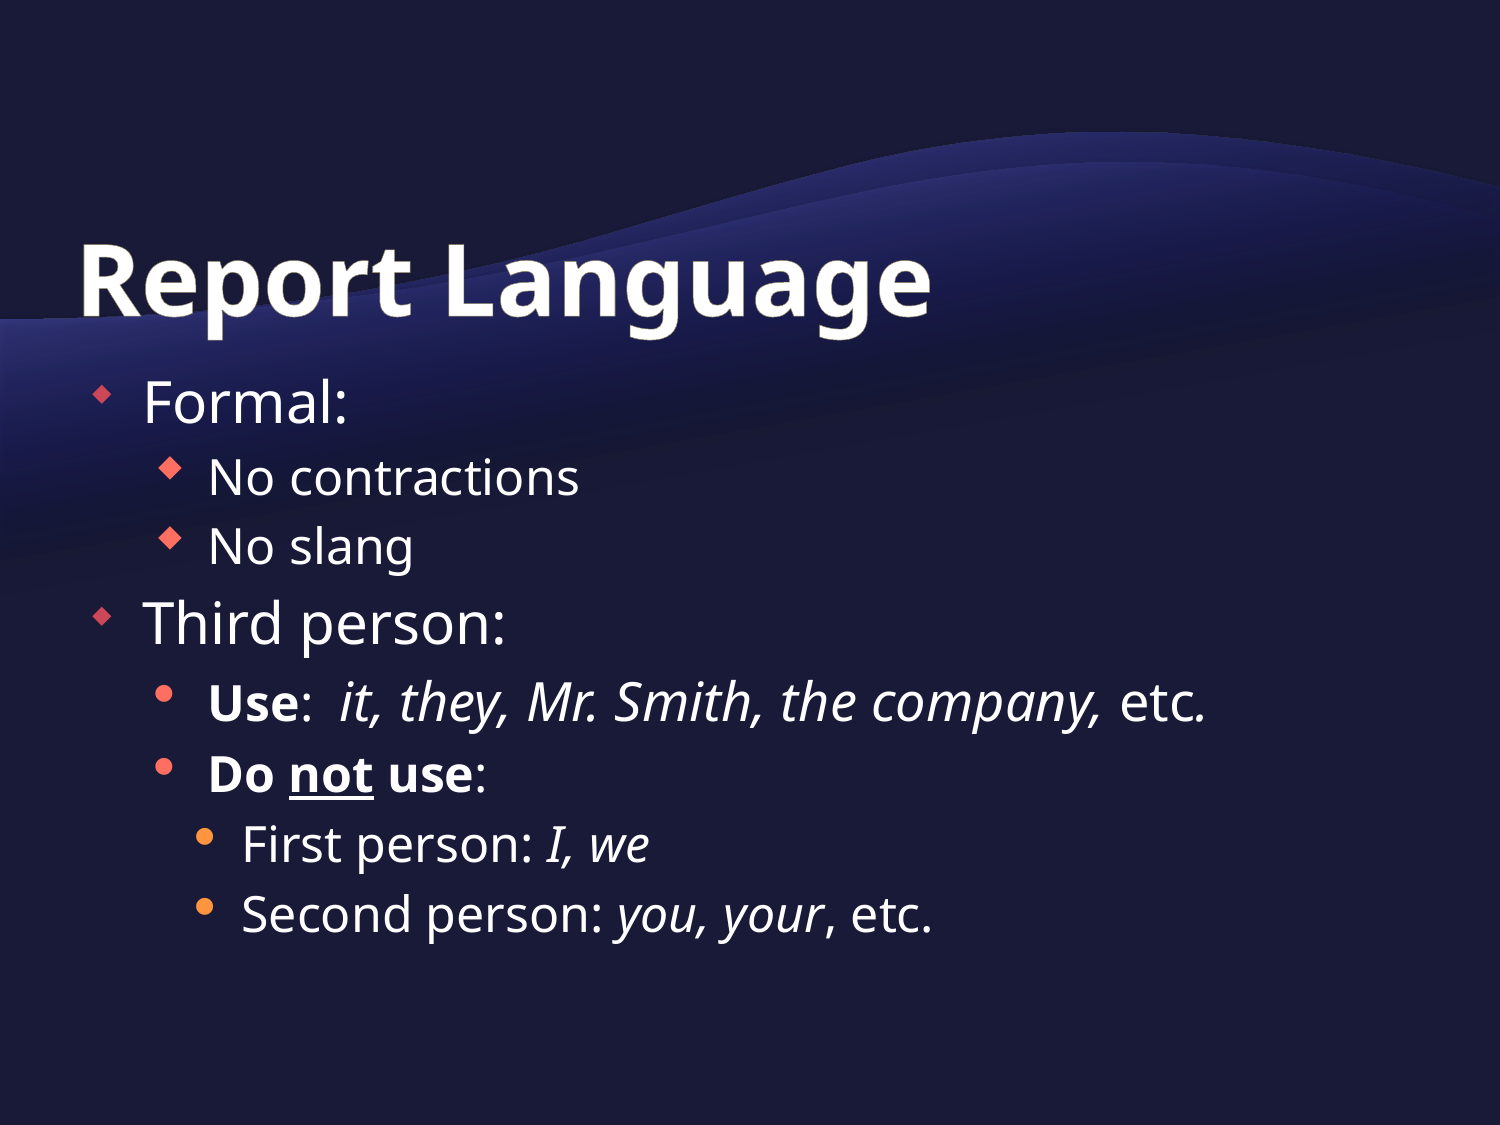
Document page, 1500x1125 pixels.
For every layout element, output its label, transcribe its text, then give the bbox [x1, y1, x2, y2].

list Formal: No contractions No slang Third person: Use: it, they, Mr. Smith, the company, etc. Do not use: First person: I, we Second person: you, your, etc. [75, 357, 1425, 1033]
title Report Language [75, 87, 1425, 338]
